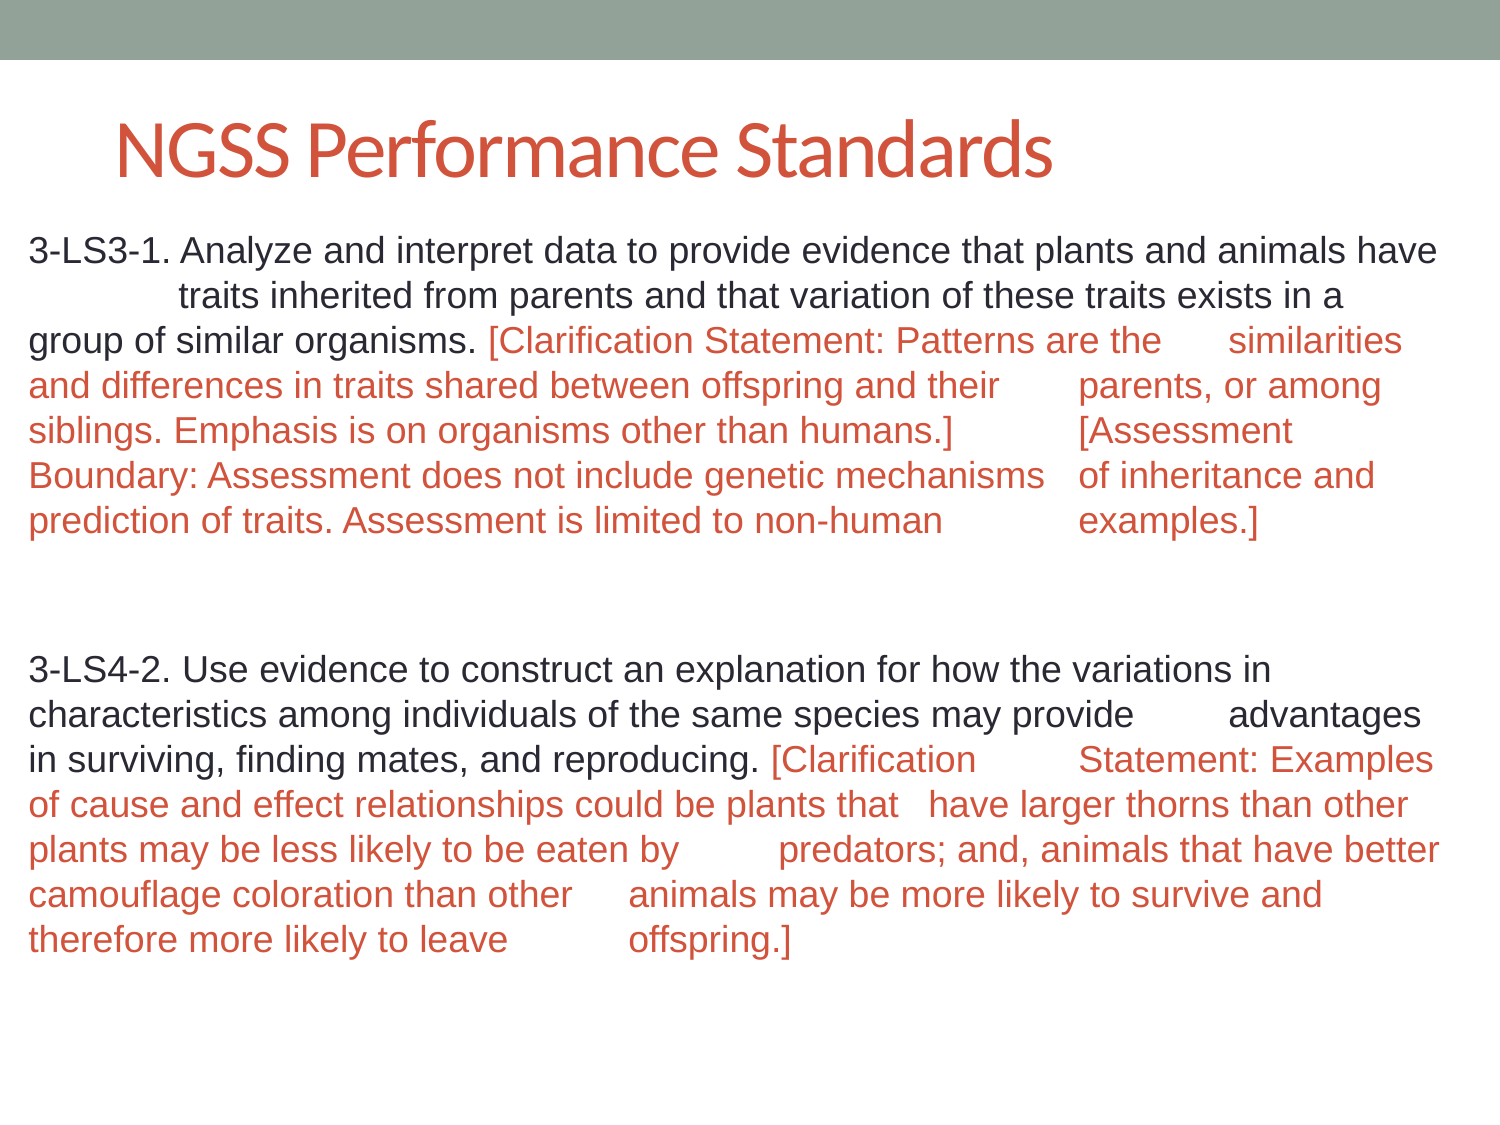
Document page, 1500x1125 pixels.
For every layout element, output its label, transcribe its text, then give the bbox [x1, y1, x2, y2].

text_box 3-LS4-2. Use evidence to construct an explanation for how the variations in characteristics among individuals of the same species may provide advantages in surviving, finding mates, and reproducing. [Clarification Statement: Examples of cause and effect relationships could be plants that have larger thorns than other plants may be less likely to be eaten by predators; and, animals that have better camouflage coloration than other animals may be more likely to survive and therefore more likely to leave offspring.] [13, 637, 1464, 968]
text_box 3-LS3-1. Analyze and interpret data to provide evidence that plants and animals have traits inherited from parents and that variation of these traits exists in a group of similar organisms. [Clarification Statement: Patterns are the similarities and differences in traits shared between offspring and their parents, or among siblings. Emphasis is on organisms other than humans.] [Assessment Boundary: Assessment does not include genetic mechanisms of inheritance and prediction of traits. Assessment is limited to non-human examples.] [13, 218, 1464, 549]
title NGSS Performance Standards [99, 62, 1425, 218]
